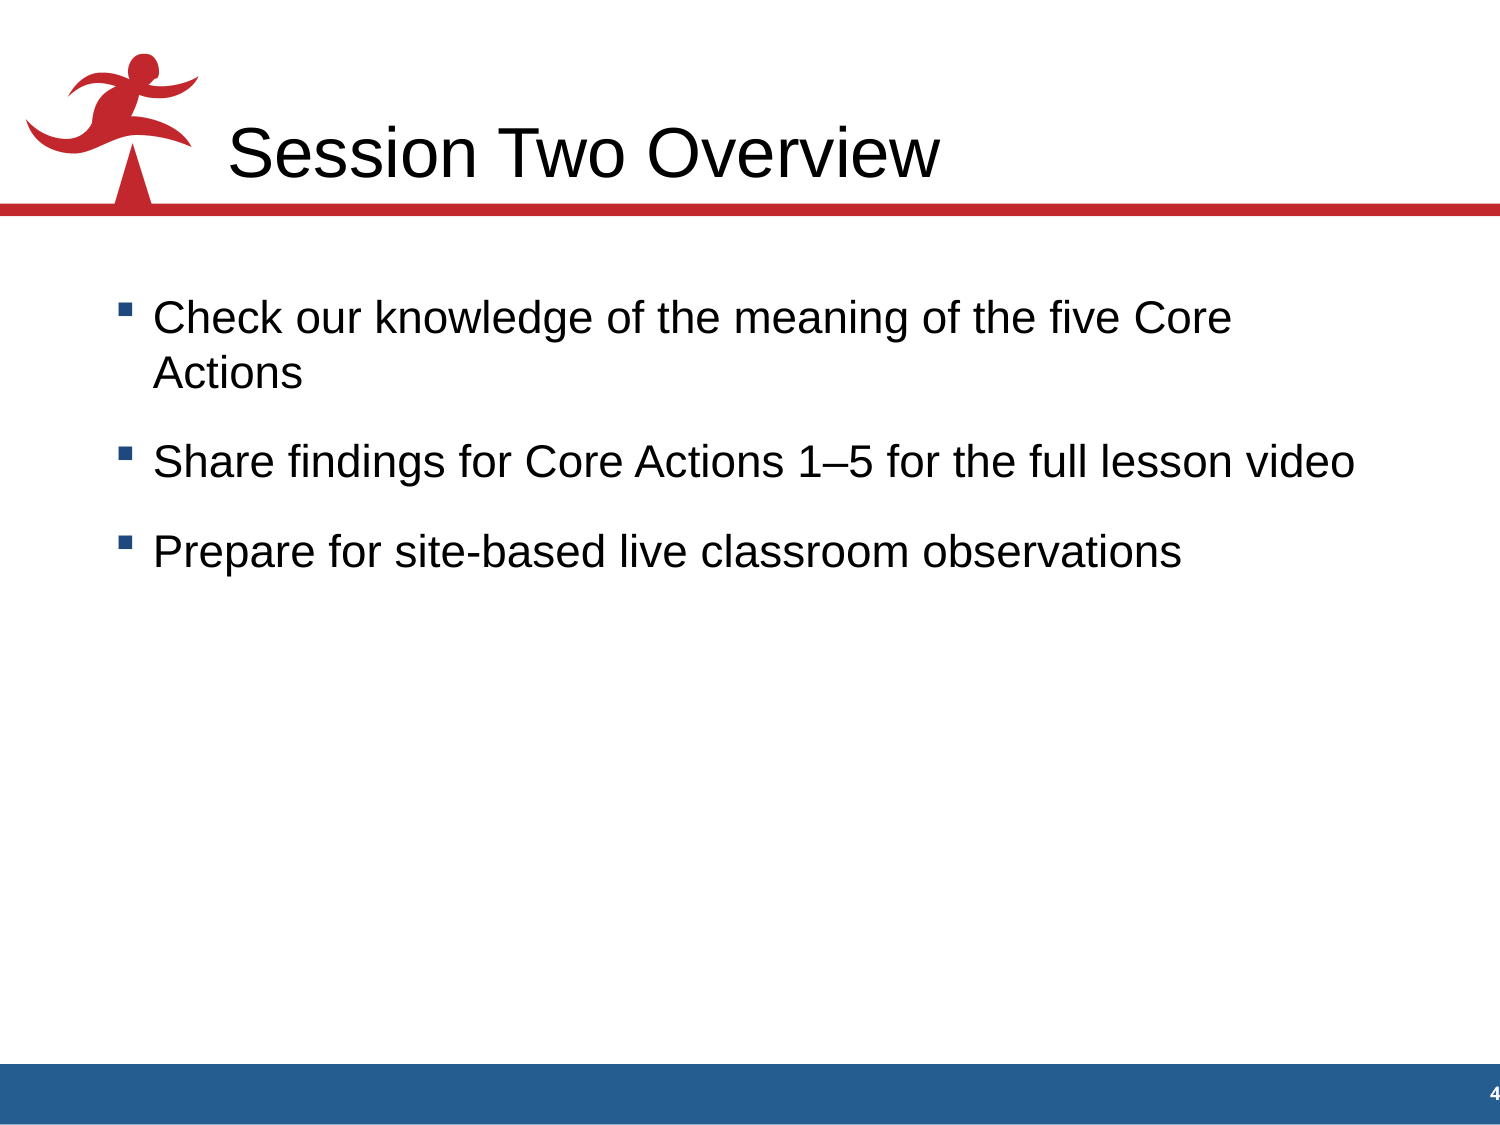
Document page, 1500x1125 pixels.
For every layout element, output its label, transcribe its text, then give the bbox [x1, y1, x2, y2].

title Session Two Overview [212, 50, 1375, 200]
list Check our knowledge of the meaning of the five Core Actions Share findings for Core Actions 1–5 for the full lesson video Prepare for site-based live classroom observations [99, 280, 1400, 889]
picture [0, 0, 1500, 1125]
